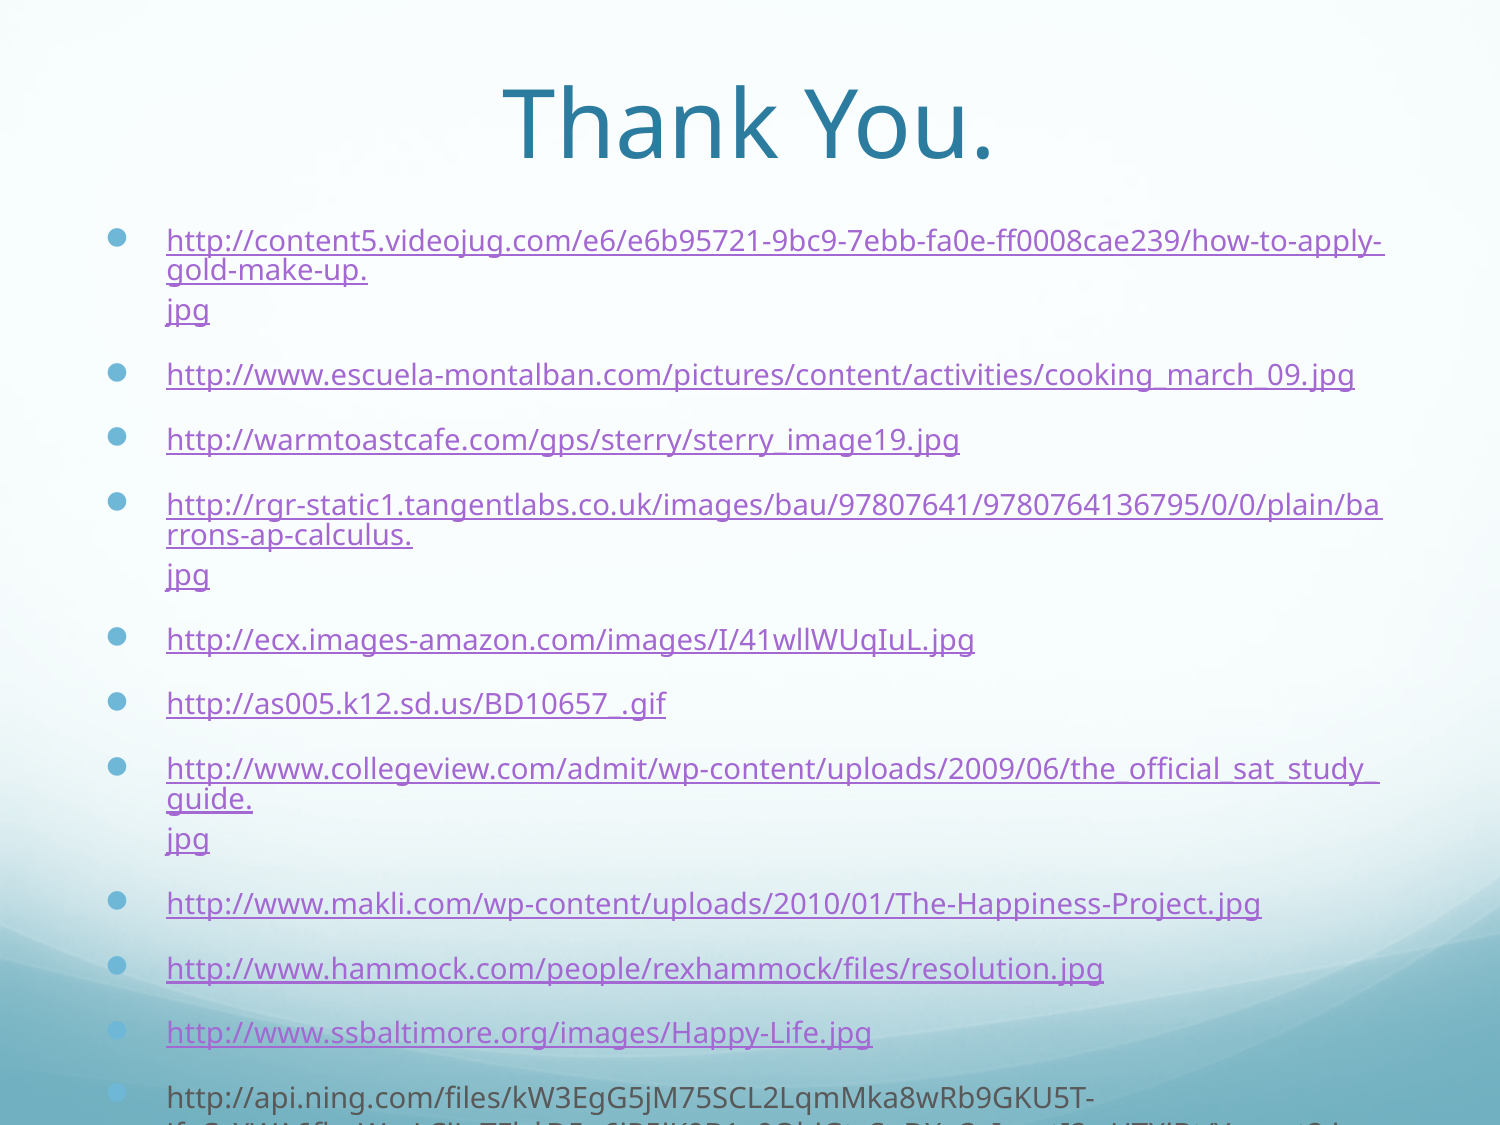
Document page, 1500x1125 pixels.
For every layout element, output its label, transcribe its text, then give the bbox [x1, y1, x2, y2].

title Thank You. [90, 12, 1410, 185]
list http://content5.videojug.com/e6/e6b95721-9bc9-7ebb-fa0e-ff0008cae239/how-to-apply-gold-make-up.jpg http://www.escuela-montalban.com/pictures/content/activities/cooking_march_09.jpg http://warmtoastcafe.com/gps/sterry/sterry_image19.jpg http://rgr-static1.tangentlabs.co.uk/images/bau/97807641/9780764136795/0/0/plain/barrons-ap-calculus.jpg http://ecx.images-amazon.com/images/I/41wllWUqIuL.jpg http://as005.k12.sd.us/BD10657_.gif http://www.collegeview.com/admit/wp-content/uploads/2009/06/the_official_sat_study_guide.jpg http://www.makli.com/wp-content/uploads/2010/01/The-Happiness-Project.jpg http://www.hammock.com/people/rexhammock/files/resolution.jpg http://www.ssbaltimore.org/images/Happy-Life.jpg http://api.ning.com/files/kW3EgG5jM75SCL2LqmMka8wRb9GKU5T-JfxCsXWA6fhpWmLCjJuTFh*D5n6iR5jK9B1a9QhjGtvSnDXp3vIaxetI2wUTXjBt/Ysquat2.jpg [90, 214, 1410, 1077]
